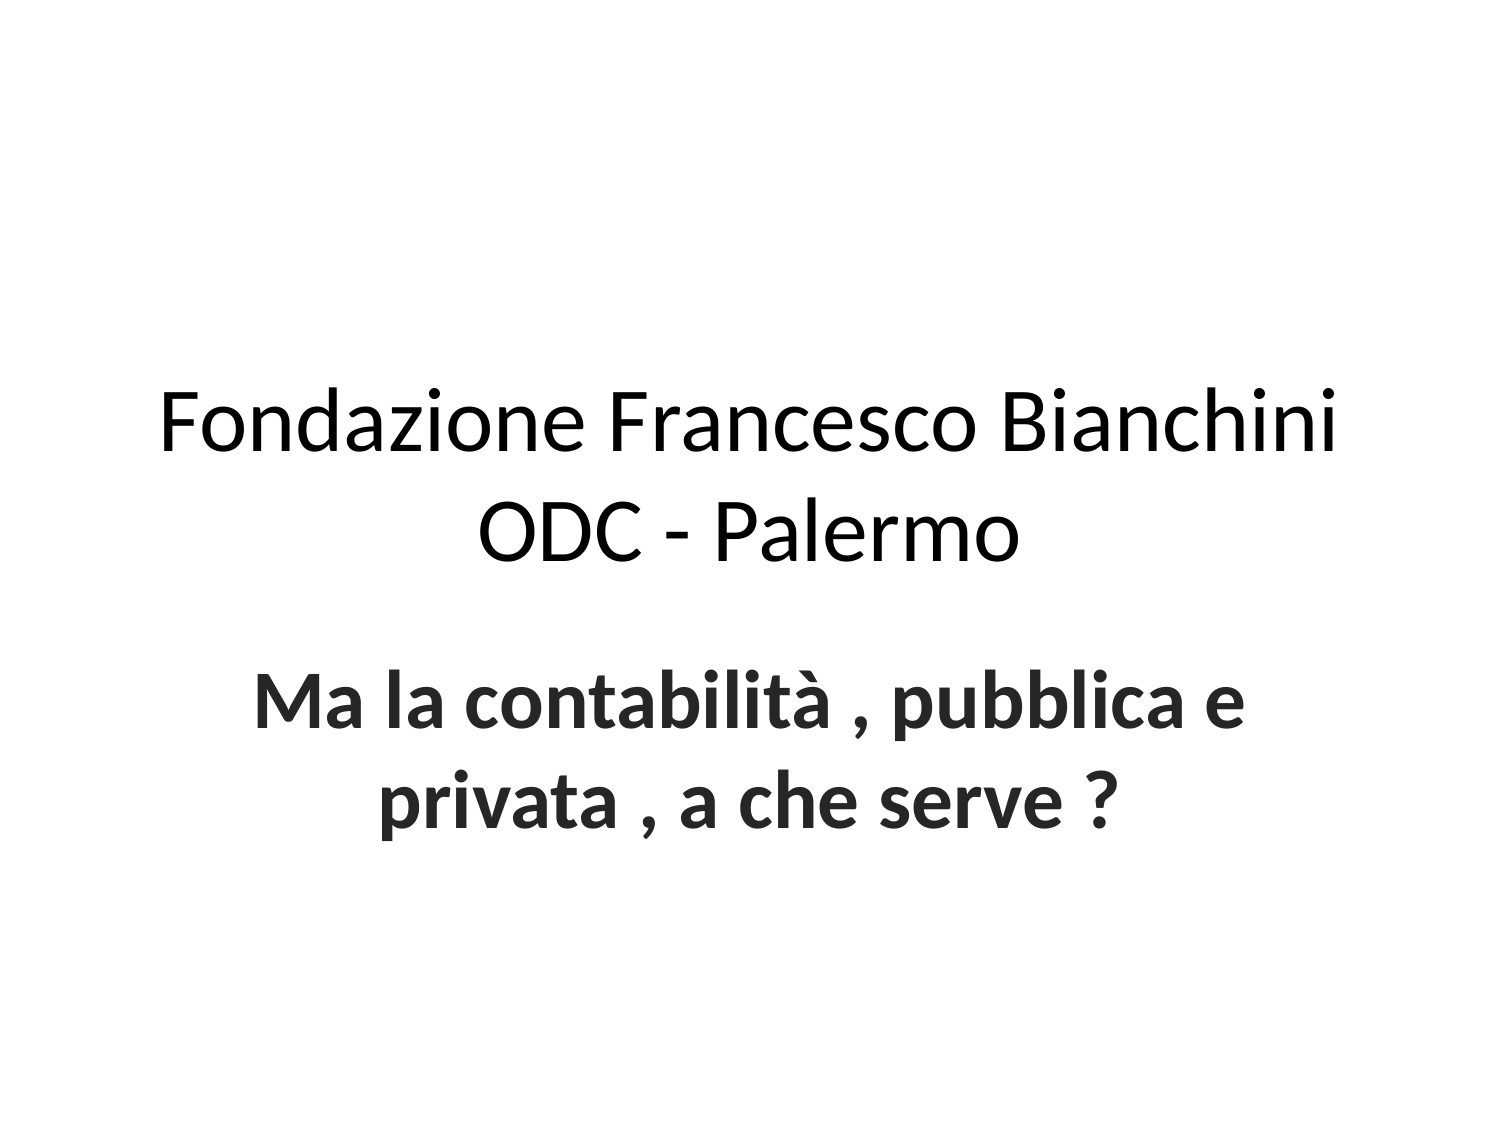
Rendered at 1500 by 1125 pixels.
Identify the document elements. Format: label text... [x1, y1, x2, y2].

title Fondazione Francesco Bianchini ODC - Palermo [112, 349, 1388, 591]
subtitle Ma la contabilità , pubblica e privata , a che serve ? [225, 637, 1275, 925]
